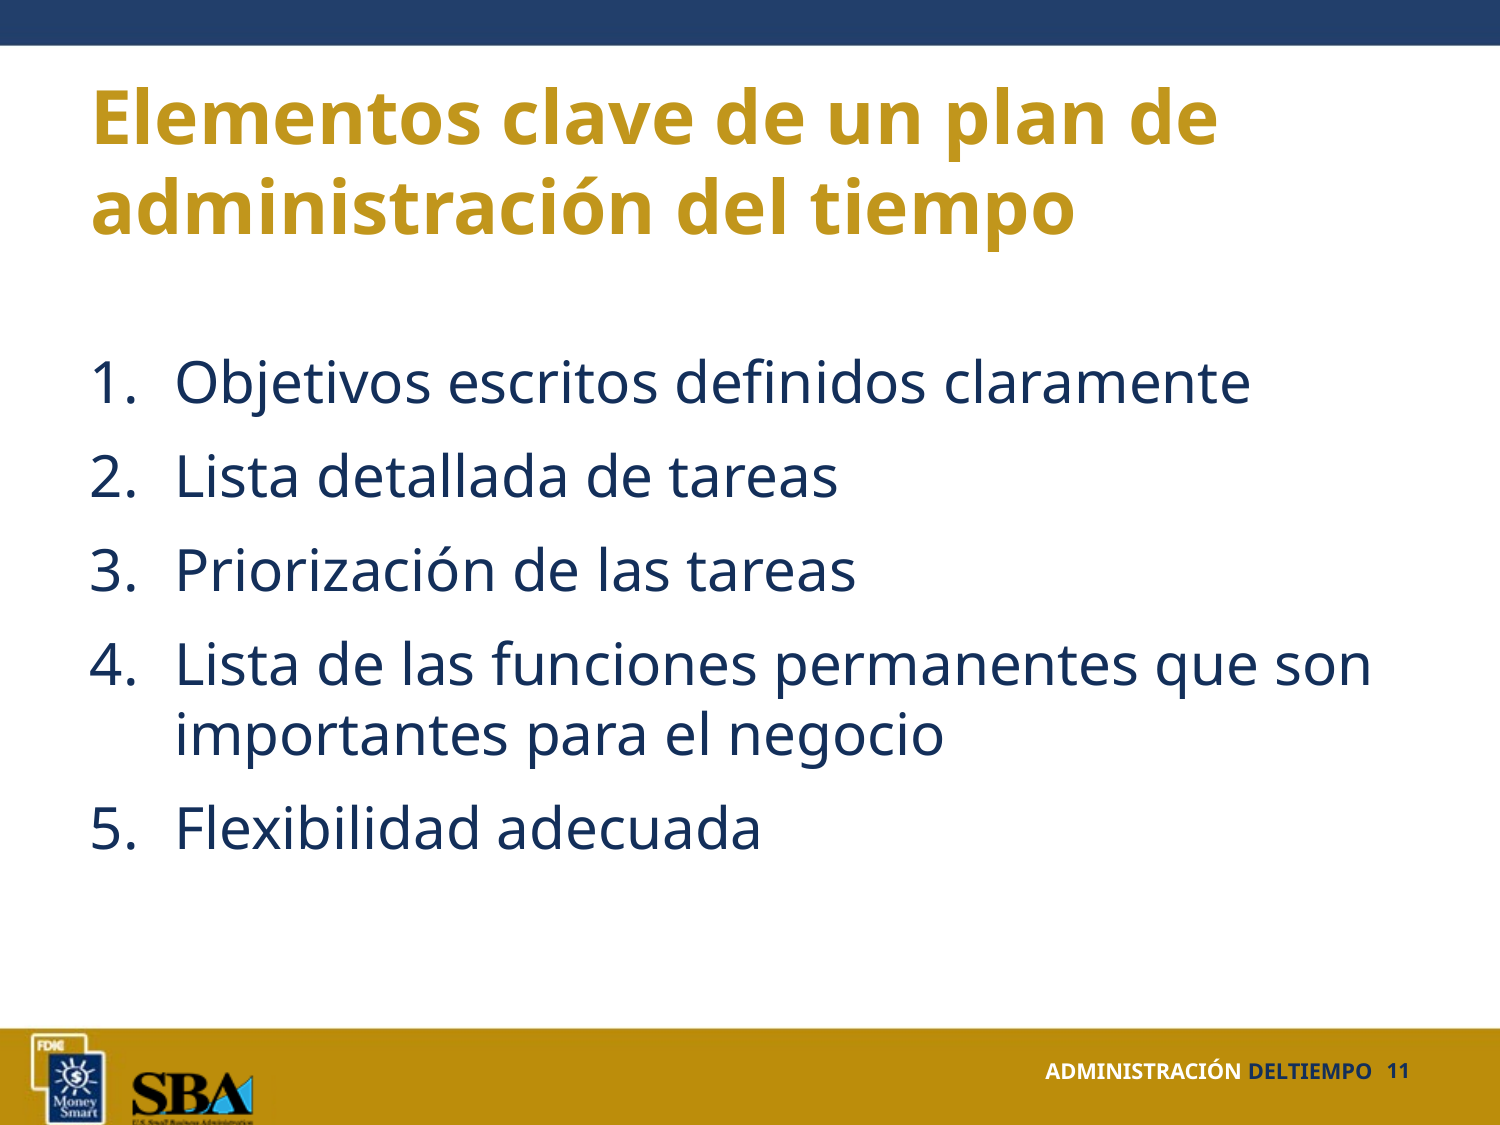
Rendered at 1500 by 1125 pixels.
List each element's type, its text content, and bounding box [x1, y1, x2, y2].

text_box Objetivos escritos definidos claramente Lista detallada de tareas Priorización de las tareas Lista de las funciones permanentes que son importantes para el negocio Flexibilidad adecuada [74, 337, 1425, 875]
title Elementos clave de un plan de administración del tiempo [74, 62, 1476, 163]
picture [0, 0, 1500, 1125]
